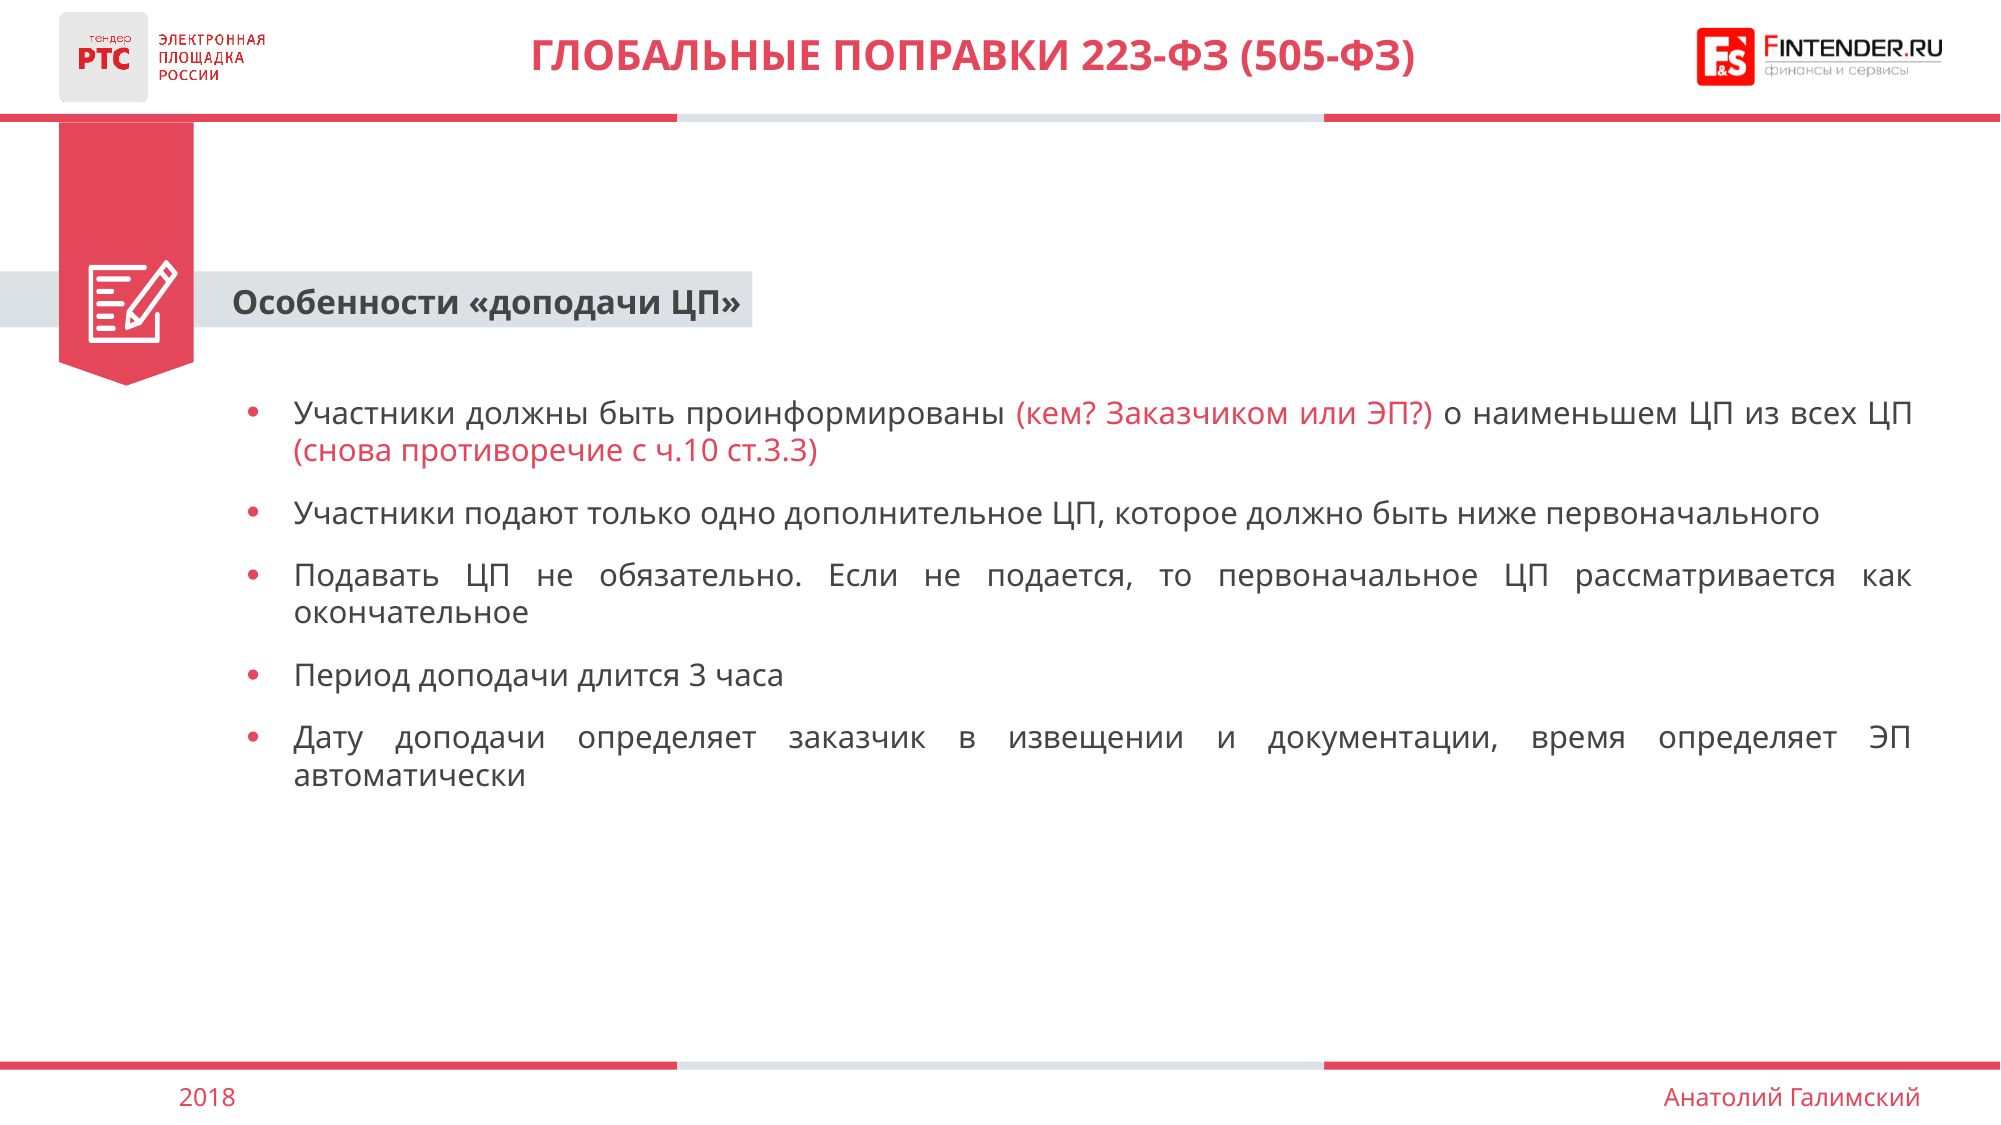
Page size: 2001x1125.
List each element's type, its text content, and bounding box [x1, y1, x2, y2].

text_box Особенности «доподачи ЦП» [231, 281, 960, 322]
text_box [195, 270, 753, 328]
text_box [88, 264, 160, 343]
text_box 2018 [0, 1073, 415, 1119]
picture [59, 12, 265, 102]
text_box [124, 260, 178, 330]
picture [1696, 18, 1942, 95]
text_box Анатолий Галимский [1584, 1073, 2000, 1119]
text_box [58, 121, 195, 387]
title ГЛОБАЛЬНЫЕ ПОПРАВКИ 223-фз (505-фз) [294, 0, 1652, 114]
text_box Участники должны быть проинформированы (кем? Заказчиком или ЭП?) о наименьшем ЦП из всех ЦП (снова противоречие с ч.10 ст.3.3) Участники подают только одно дополнительное ЦП, которое должно быть ниже первоначального Подавать ЦП не обязательно. Если не подается, то первоначальное ЦП рассматривается как окончательное Период доподачи длится 3 часа Дату доподачи определяет заказчик в извещении и документации, время определяет ЭП автоматически [231, 385, 1929, 863]
text_box [0, 270, 58, 328]
